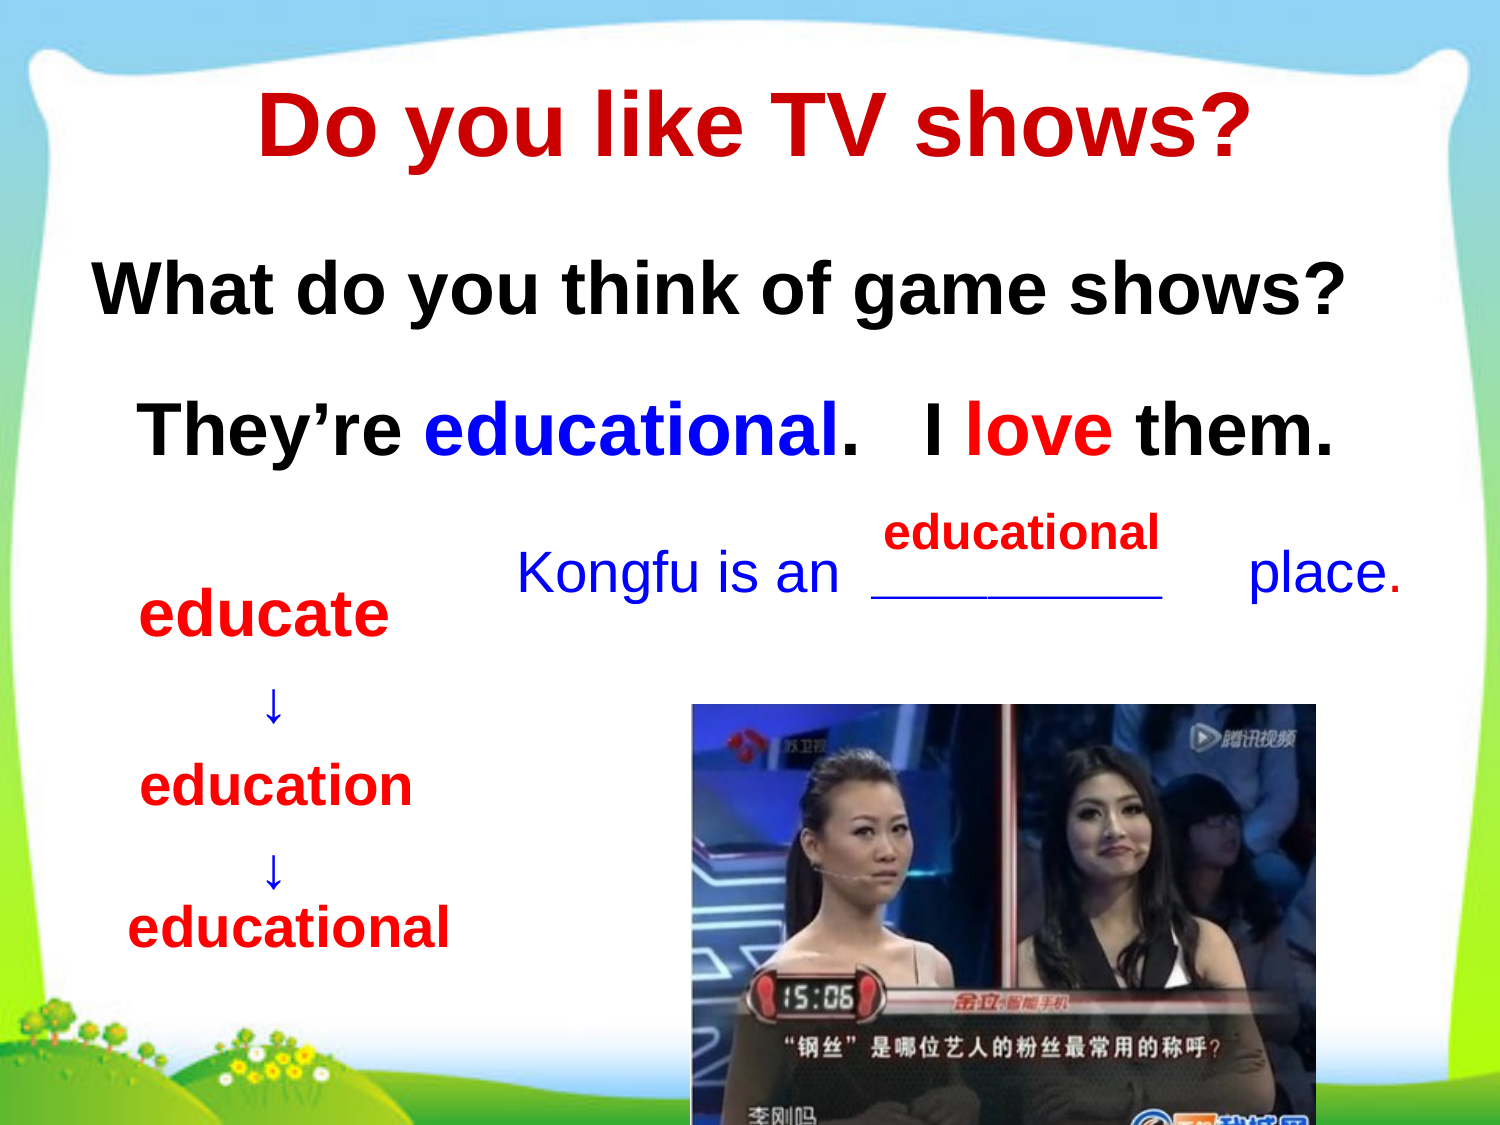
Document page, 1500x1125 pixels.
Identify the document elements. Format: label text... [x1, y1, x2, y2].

text_box ↓ [244, 657, 304, 739]
text_box Do you like TV shows? [171, 43, 1341, 197]
text_box educational [868, 491, 1176, 637]
text_box educate [123, 562, 406, 881]
text_box education [124, 739, 430, 825]
text_box What do you think of game shows? [76, 231, 1436, 337]
text_box ↓ [244, 825, 304, 881]
text_box educational [112, 881, 467, 1037]
text_box Kongfu is an ＿＿＿＿＿ place. [1176, 527, 1419, 612]
text_box They’re educational. I love them. [100, 373, 1351, 479]
picture [0, 0, 1500, 1125]
text_box Kongfu is an ＿＿＿＿＿ place. [501, 527, 868, 612]
